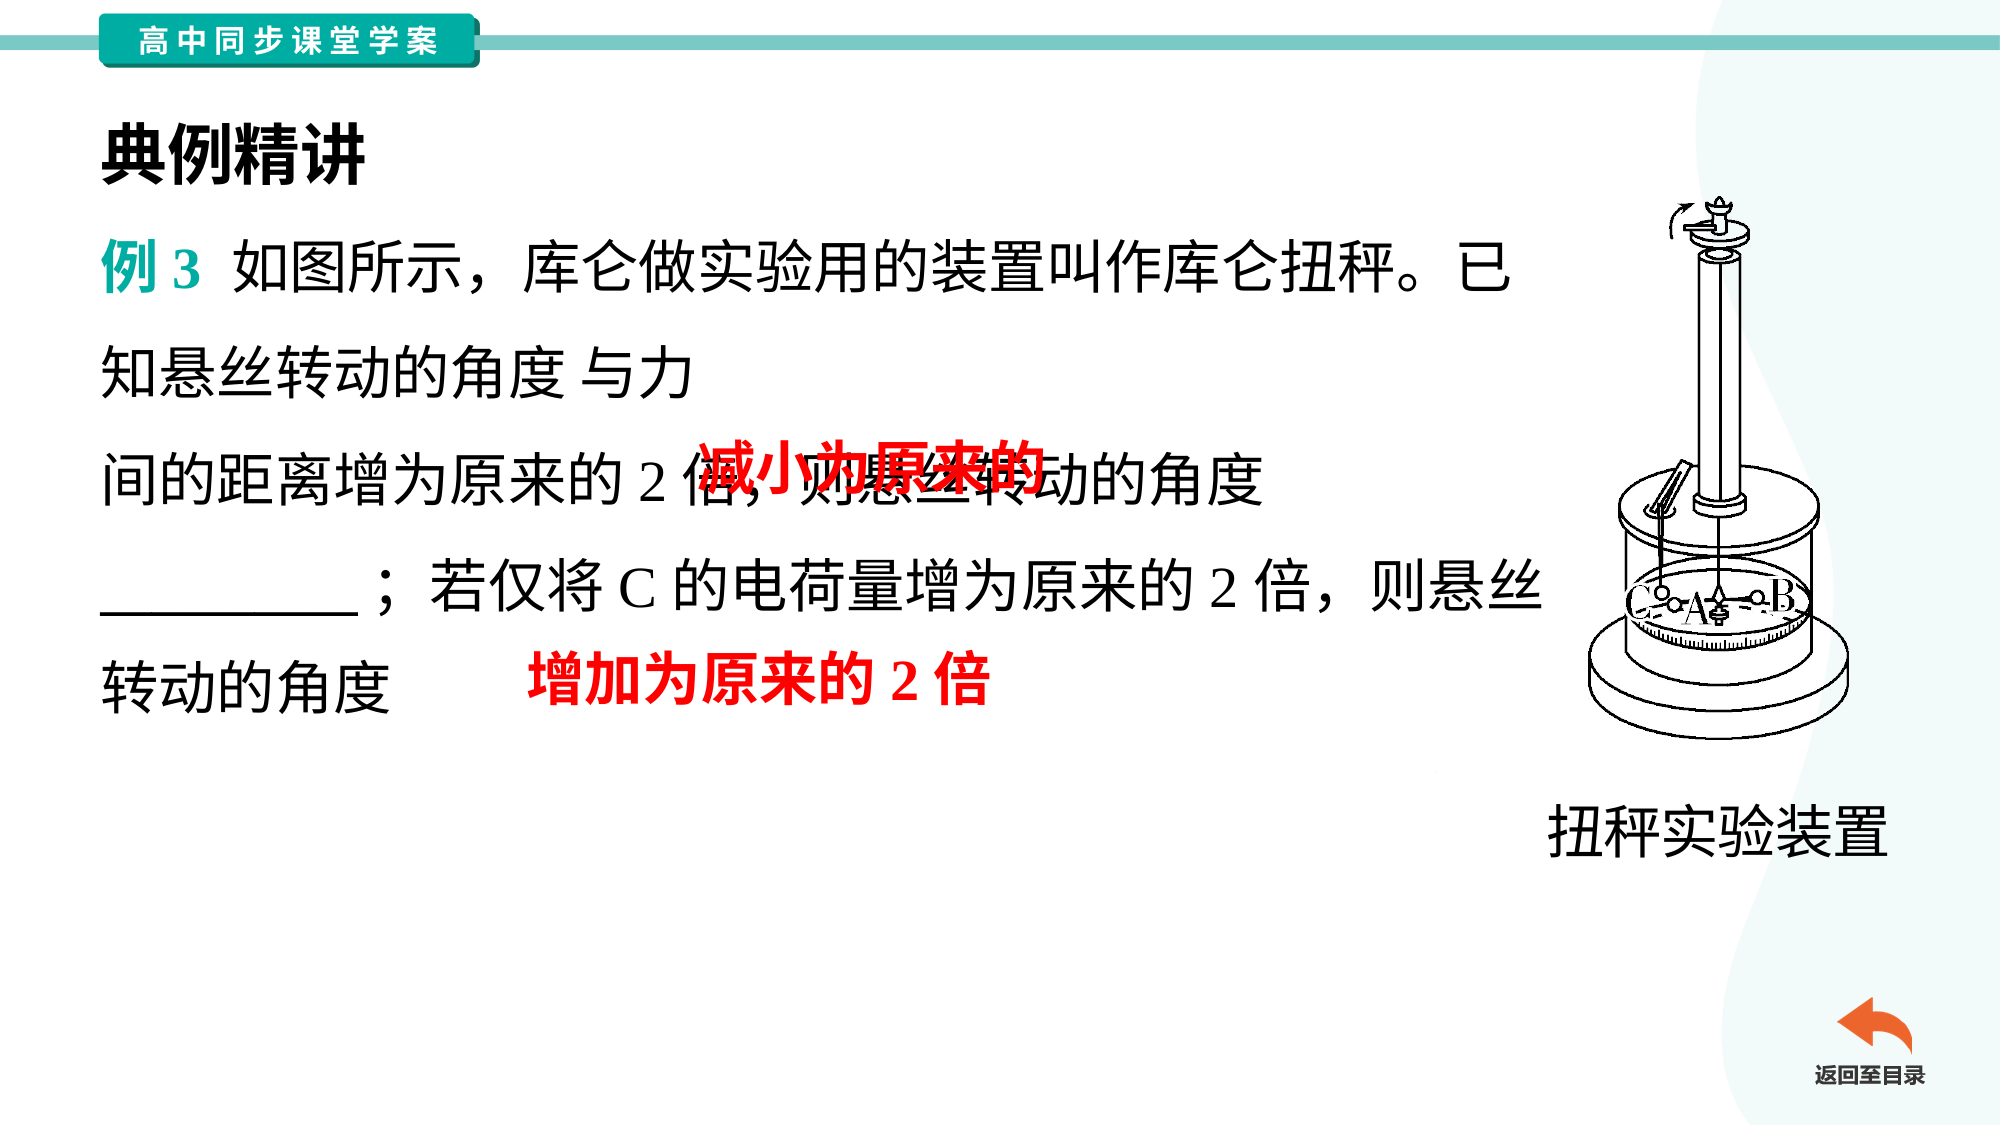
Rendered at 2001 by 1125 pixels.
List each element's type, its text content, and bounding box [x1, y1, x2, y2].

text_box 扭秤实验装置 [1543, 760, 1894, 924]
text_box 增加为原来的2倍 [517, 610, 1000, 702]
text_box 典例精讲 [100, 76, 1899, 254]
picture [0, 0, 2000, 1125]
